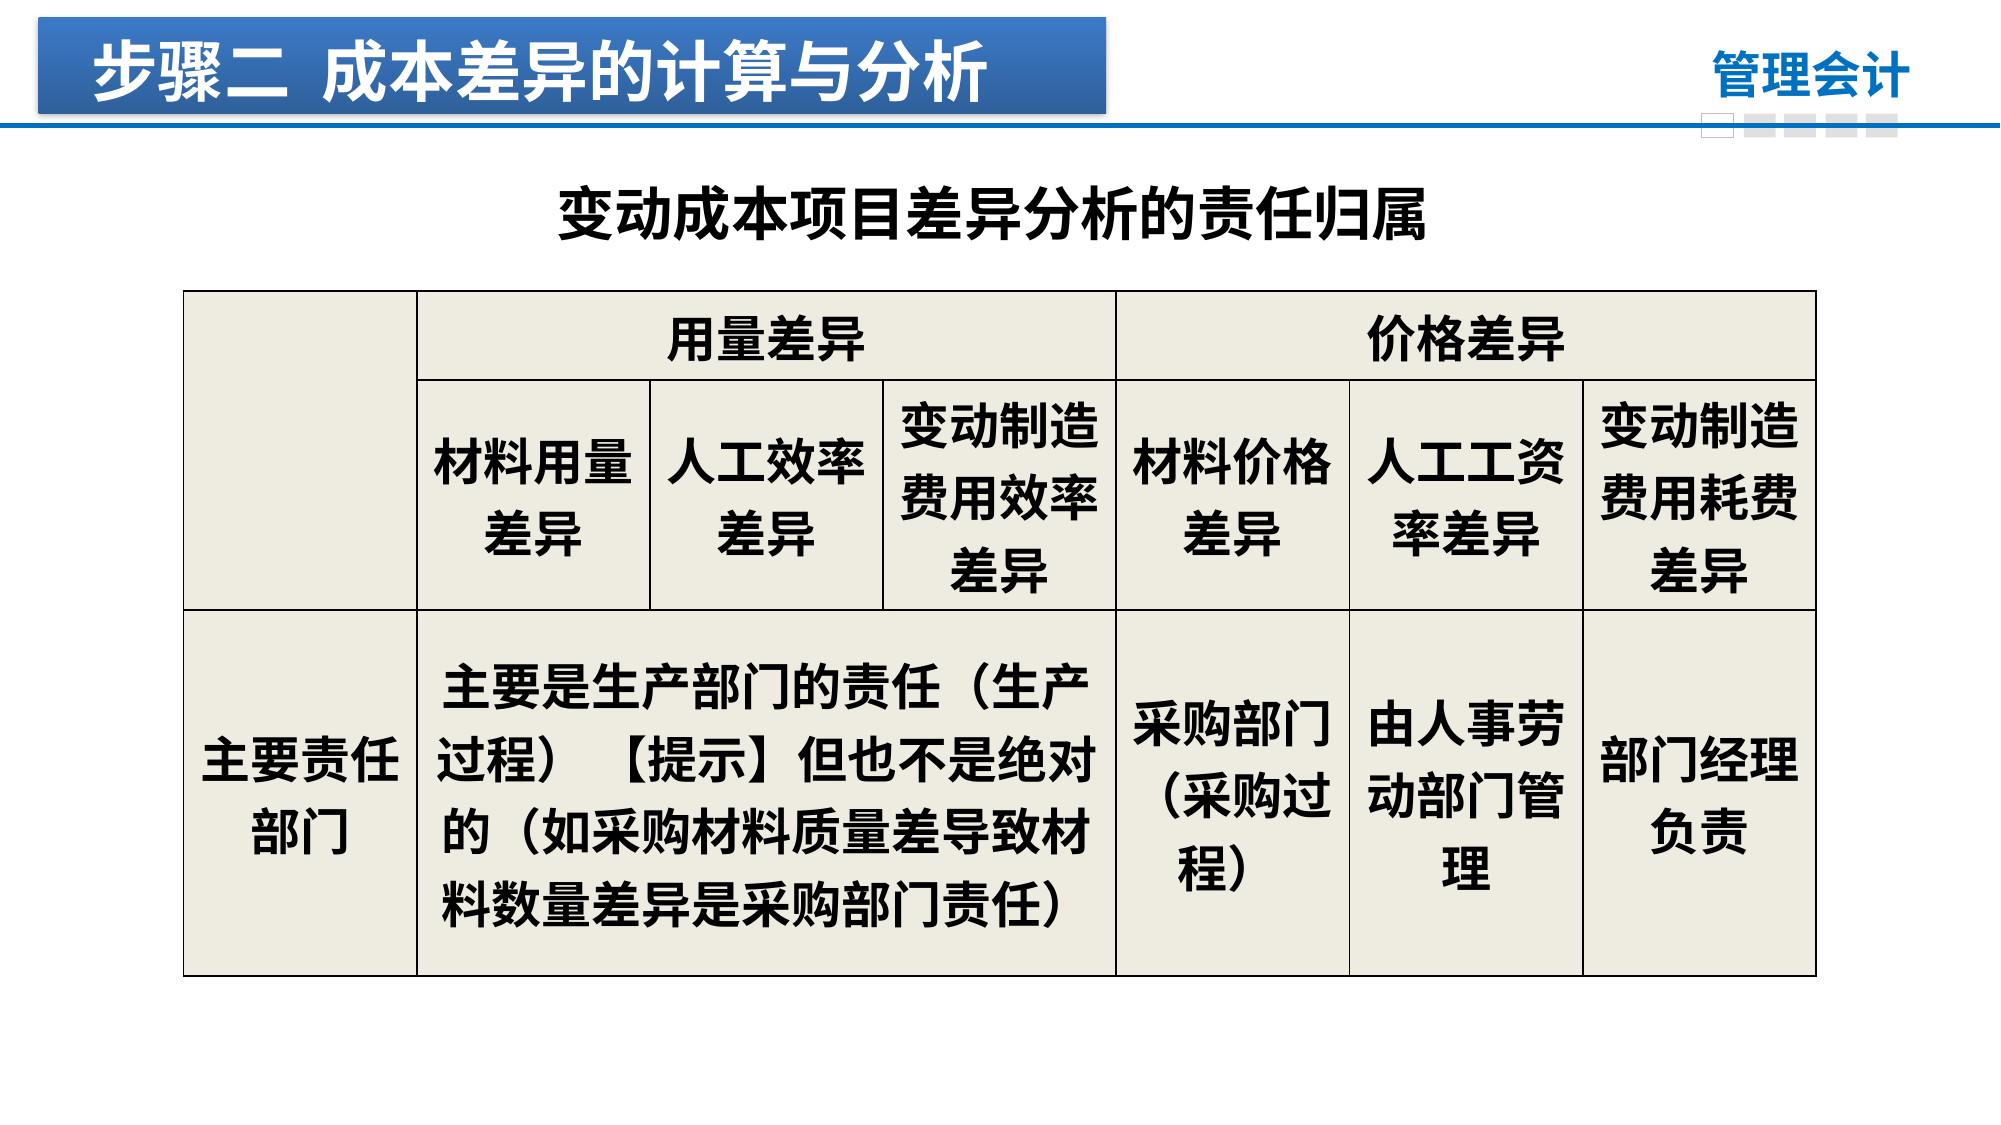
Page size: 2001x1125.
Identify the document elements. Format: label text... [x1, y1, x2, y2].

table_cell 变动制造费用效率差异 [884, 381, 1115, 609]
table_cell 变动制造费用耗费差异 [1584, 381, 1815, 609]
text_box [38, 17, 1107, 119]
table_cell 主要是生产部门的责任（生产过程） 【提示】但也不是绝对的（如采购材料质量差导致材料数量差异是采购部门责任） [418, 611, 1115, 975]
table_cell 由人事劳动部门管理 [1350, 611, 1582, 975]
table_cell 材料价格差异 [1117, 381, 1349, 609]
table_cell 人工工资率差异 [1350, 381, 1582, 609]
table_header [184, 292, 416, 609]
table_cell 材料用量差异 [418, 381, 649, 609]
text_box 变动成本项目差异分析的责任归属 [541, 169, 1709, 255]
table_cell 人工效率差异 [651, 381, 882, 609]
table_cell 采购部门（采购过程） [1117, 611, 1349, 975]
table_header 用量差异 [418, 292, 1115, 379]
table_cell 部门经理负责 [1584, 611, 1815, 975]
table_header 价格差异 [1117, 292, 1815, 379]
table_cell 主要责任部门 [184, 611, 416, 975]
